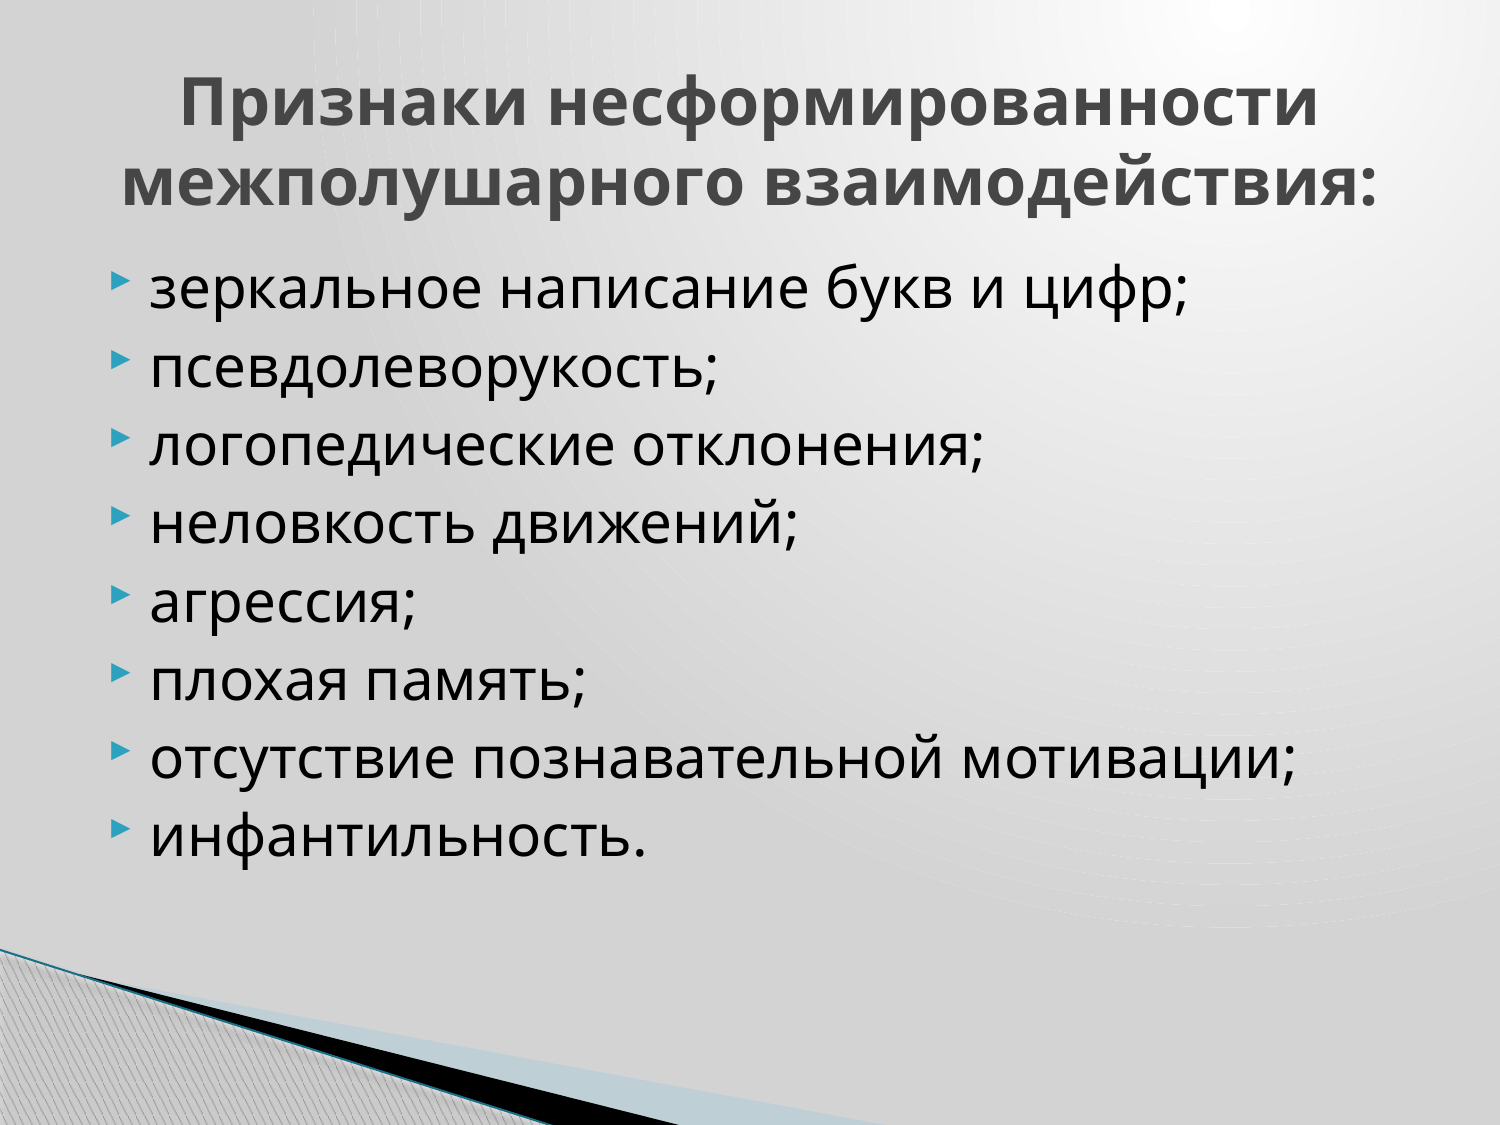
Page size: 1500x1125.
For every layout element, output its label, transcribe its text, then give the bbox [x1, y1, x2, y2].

title Признаки несформированности межполушарного взаимодействия: [75, 45, 1425, 233]
text_box [53, 656, 1447, 1024]
list зеркальное написание букв и цифр; псевдолеворукость; логопедические отклонения; неловкость движений; агрессия; плохая память; отсутствие познавательной мотивации; инфантильность. [74, 242, 1426, 986]
